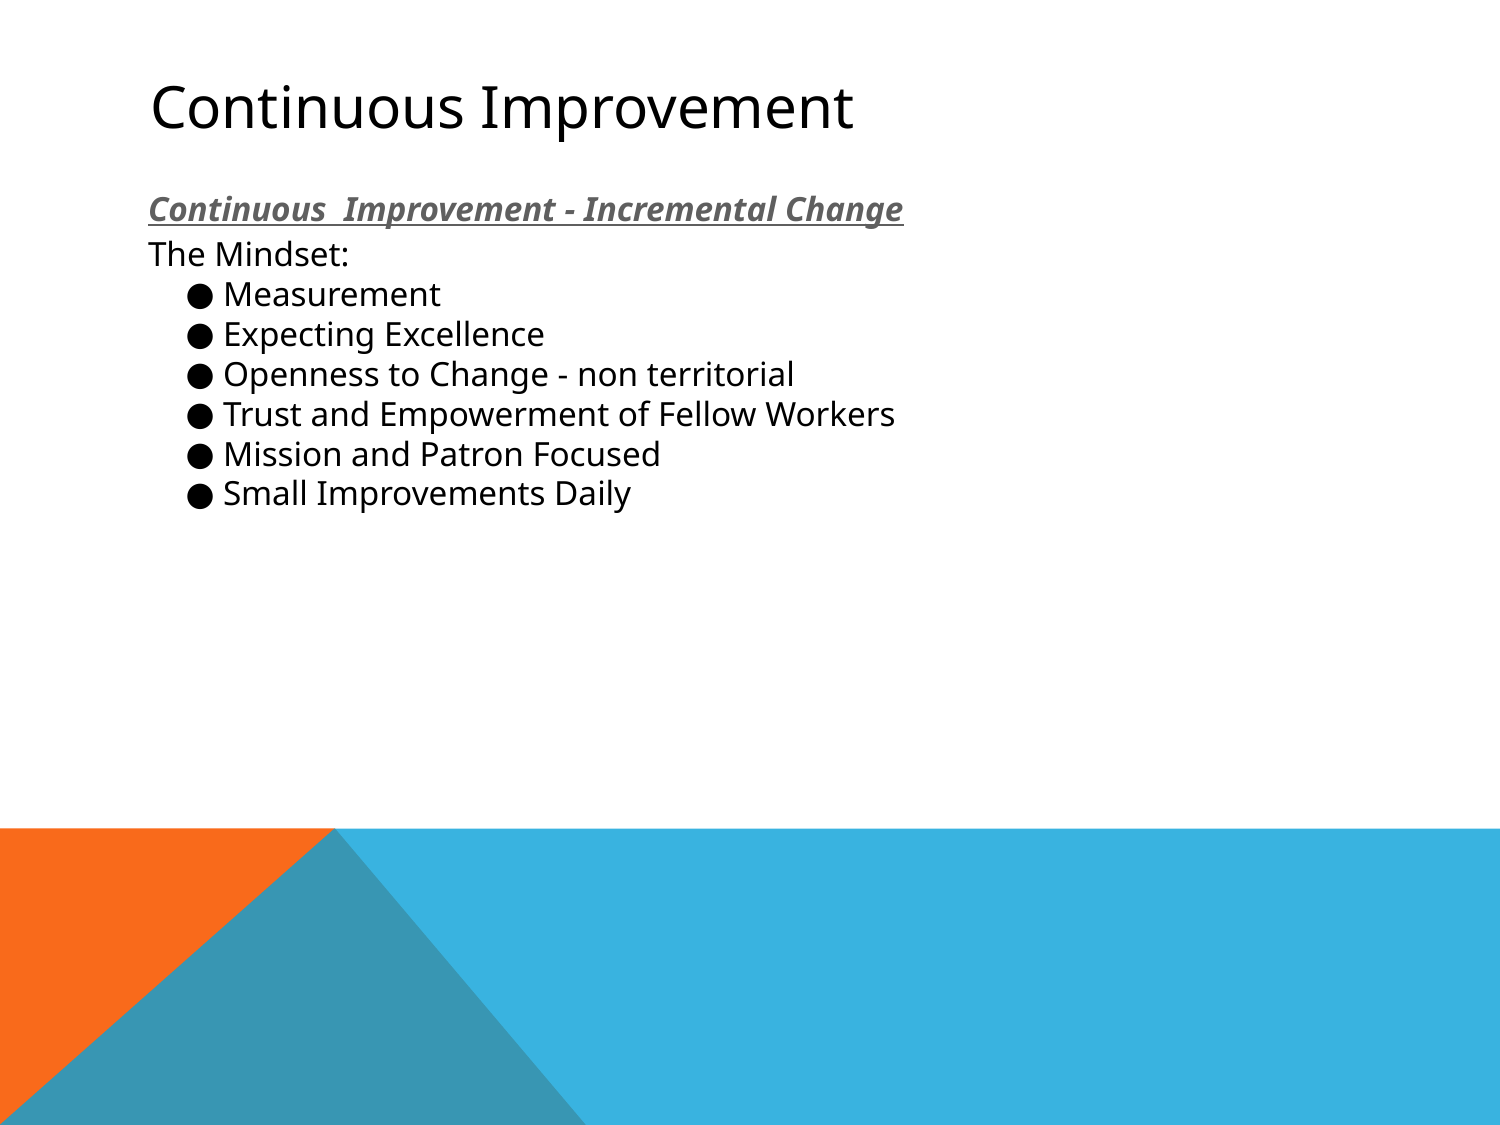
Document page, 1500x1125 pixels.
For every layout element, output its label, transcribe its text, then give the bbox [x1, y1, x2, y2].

title Continuous Improvement [135, 60, 1369, 150]
list Continuous Improvement - Incremental Change The Mindset: Measurement Expecting Excellence Openness to Change - non territorial Trust and Empowerment of Fellow Workers Mission and Patron Focused Small Improvements Daily [133, 172, 1367, 760]
